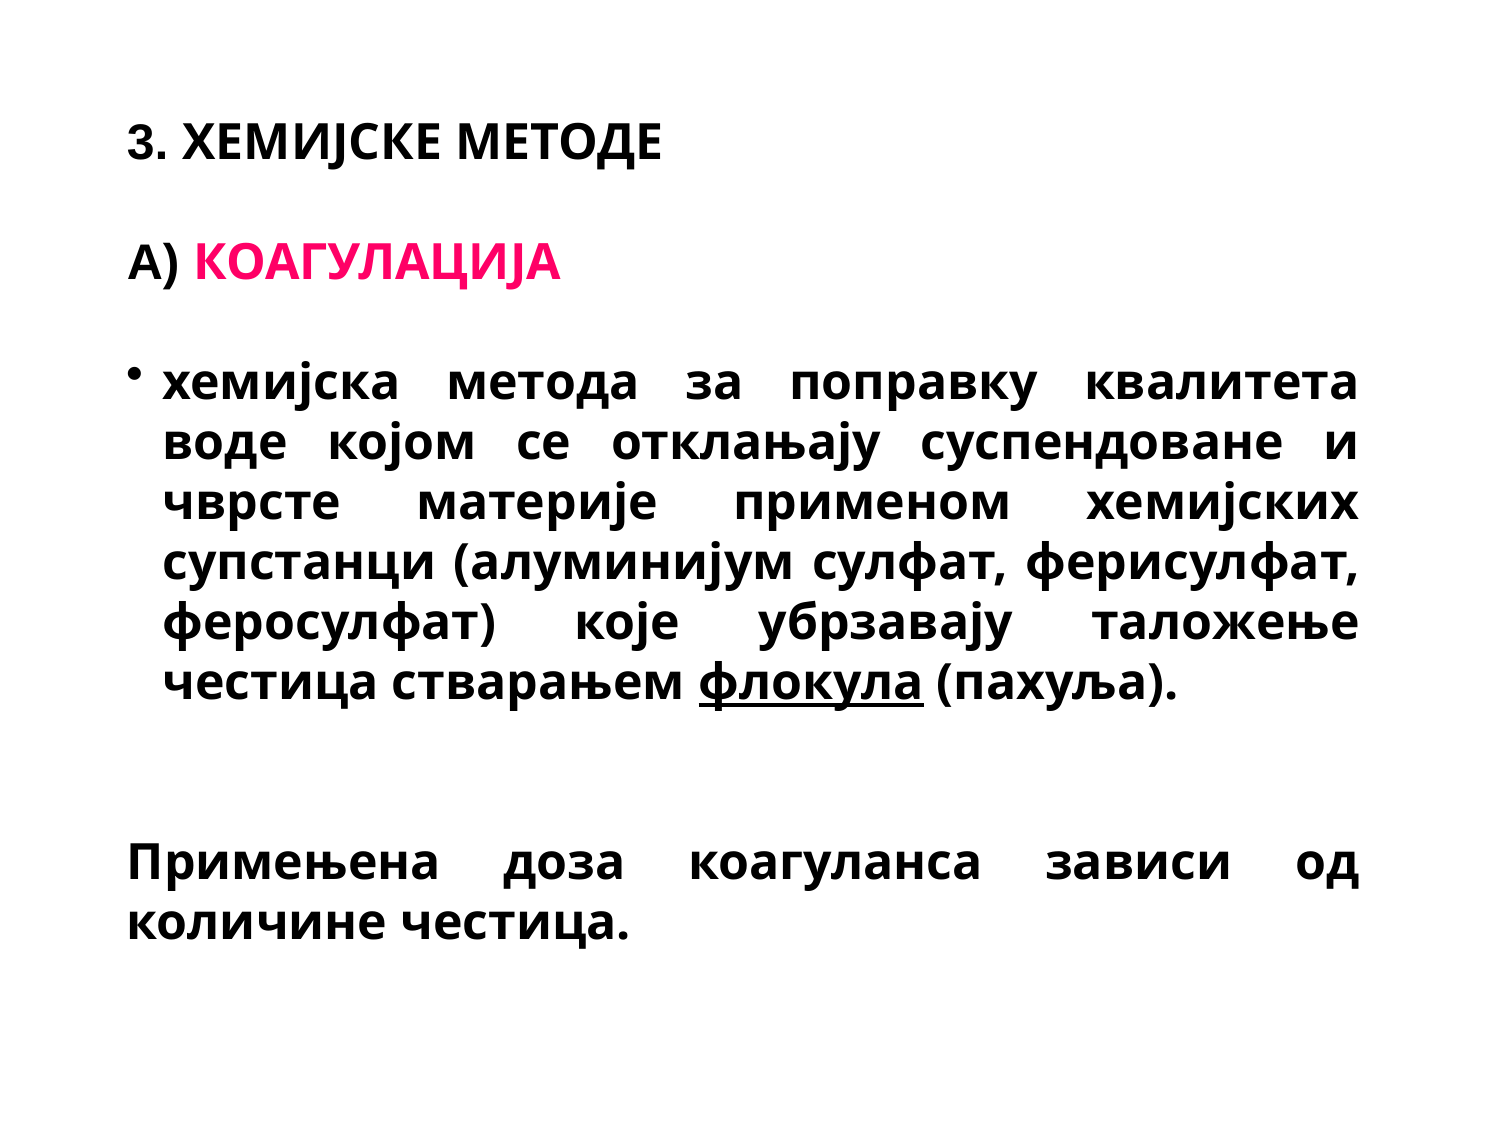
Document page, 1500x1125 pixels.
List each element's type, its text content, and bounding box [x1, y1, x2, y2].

text_box 3. ХЕМИЈСКЕ МЕТОДЕ А) КОАГУЛАЦИЈА хемијска метода за поправку квалитета воде којом се отклањају суспендоване и чврсте материје применом хемијских супстанци (алуминијум сулфат, ферисулфат, феросулфат) које убрзавају таложење честица стварањем флокула (пахуља). Примењена доза коагуланса зависи од количине честица. [112, 101, 1375, 1042]
